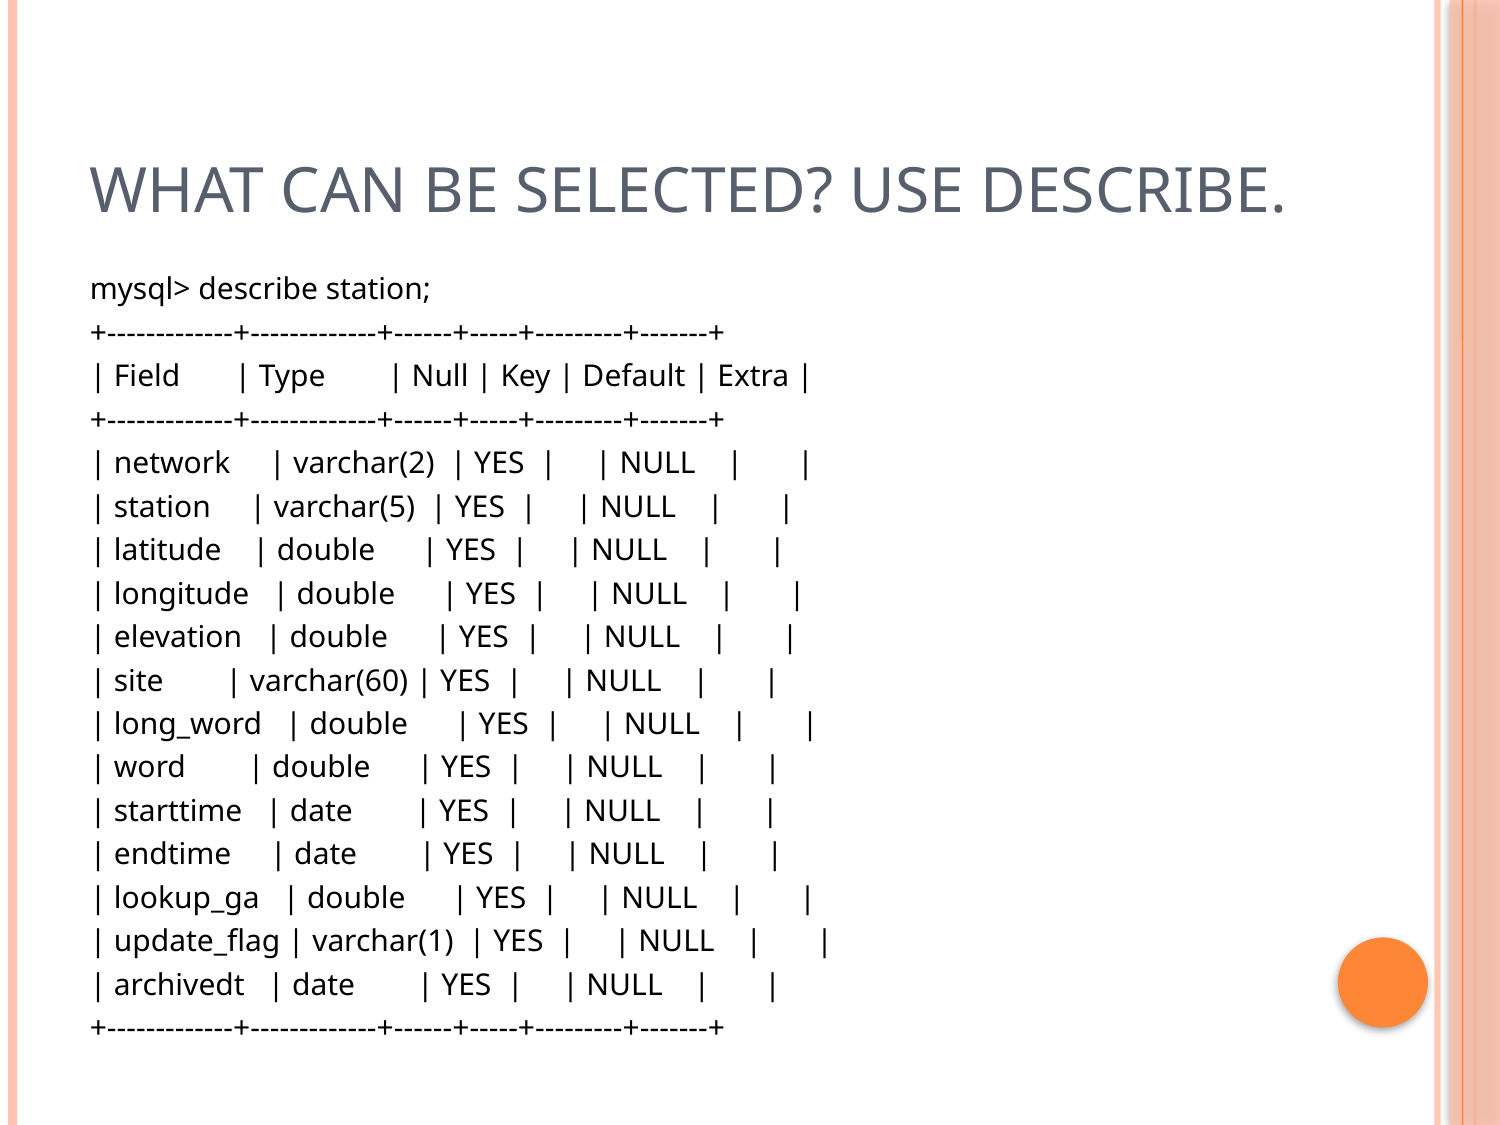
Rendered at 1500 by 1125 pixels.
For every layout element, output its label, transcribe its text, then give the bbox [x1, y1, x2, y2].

title What can be selected? Use DESCRIBE. [75, 45, 1429, 233]
list mysql> describe station; +-------------+-------------+------+-----+---------+-------+ | Field | Type | Null | Key | Default | Extra | +-------------+-------------+------+-----+---------+-------+ | network | varchar(2) | YES | | NULL | | | station | varchar(5) | YES | | NULL | | | latitude | double | YES | | NULL | | | longitude | double | YES | | NULL | | | elevation | double | YES | | NULL | | | site | varchar(60) | YES | | NULL | | | long_word | double | YES | | NULL | | | word | double | YES | | NULL | | | starttime | date | YES | | NULL | | | endtime | date | YES | | NULL | | | lookup_ga | double | YES | | NULL | | | update_flag | varchar(1) | YES | | NULL | | | archivedt | date | YES | | NULL | | +-------------+-------------+------+-----+---------+-------+ [75, 262, 1300, 1062]
